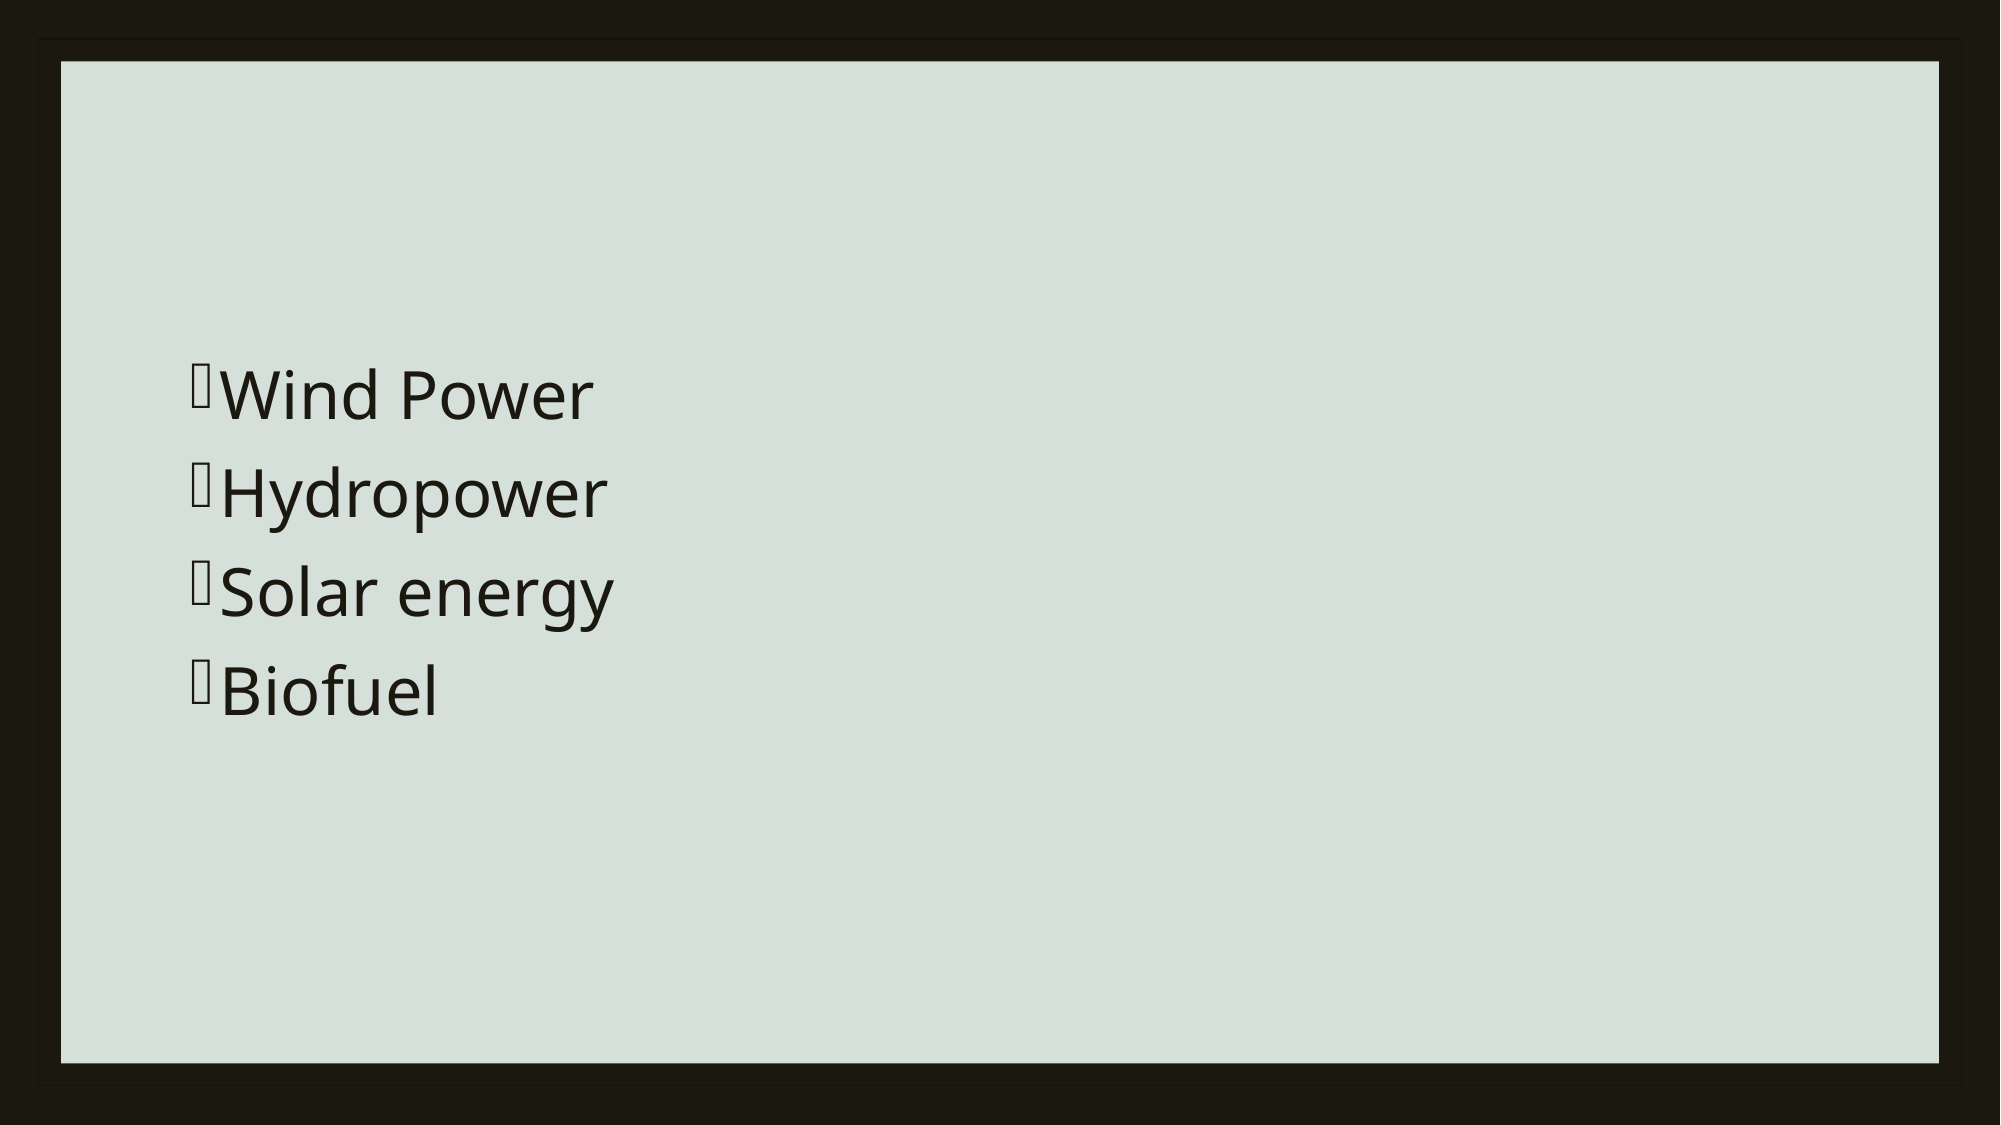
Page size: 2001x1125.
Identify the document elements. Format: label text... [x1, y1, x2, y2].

list Wind Power Hydropower Solar energy Biofuel [174, 345, 955, 960]
